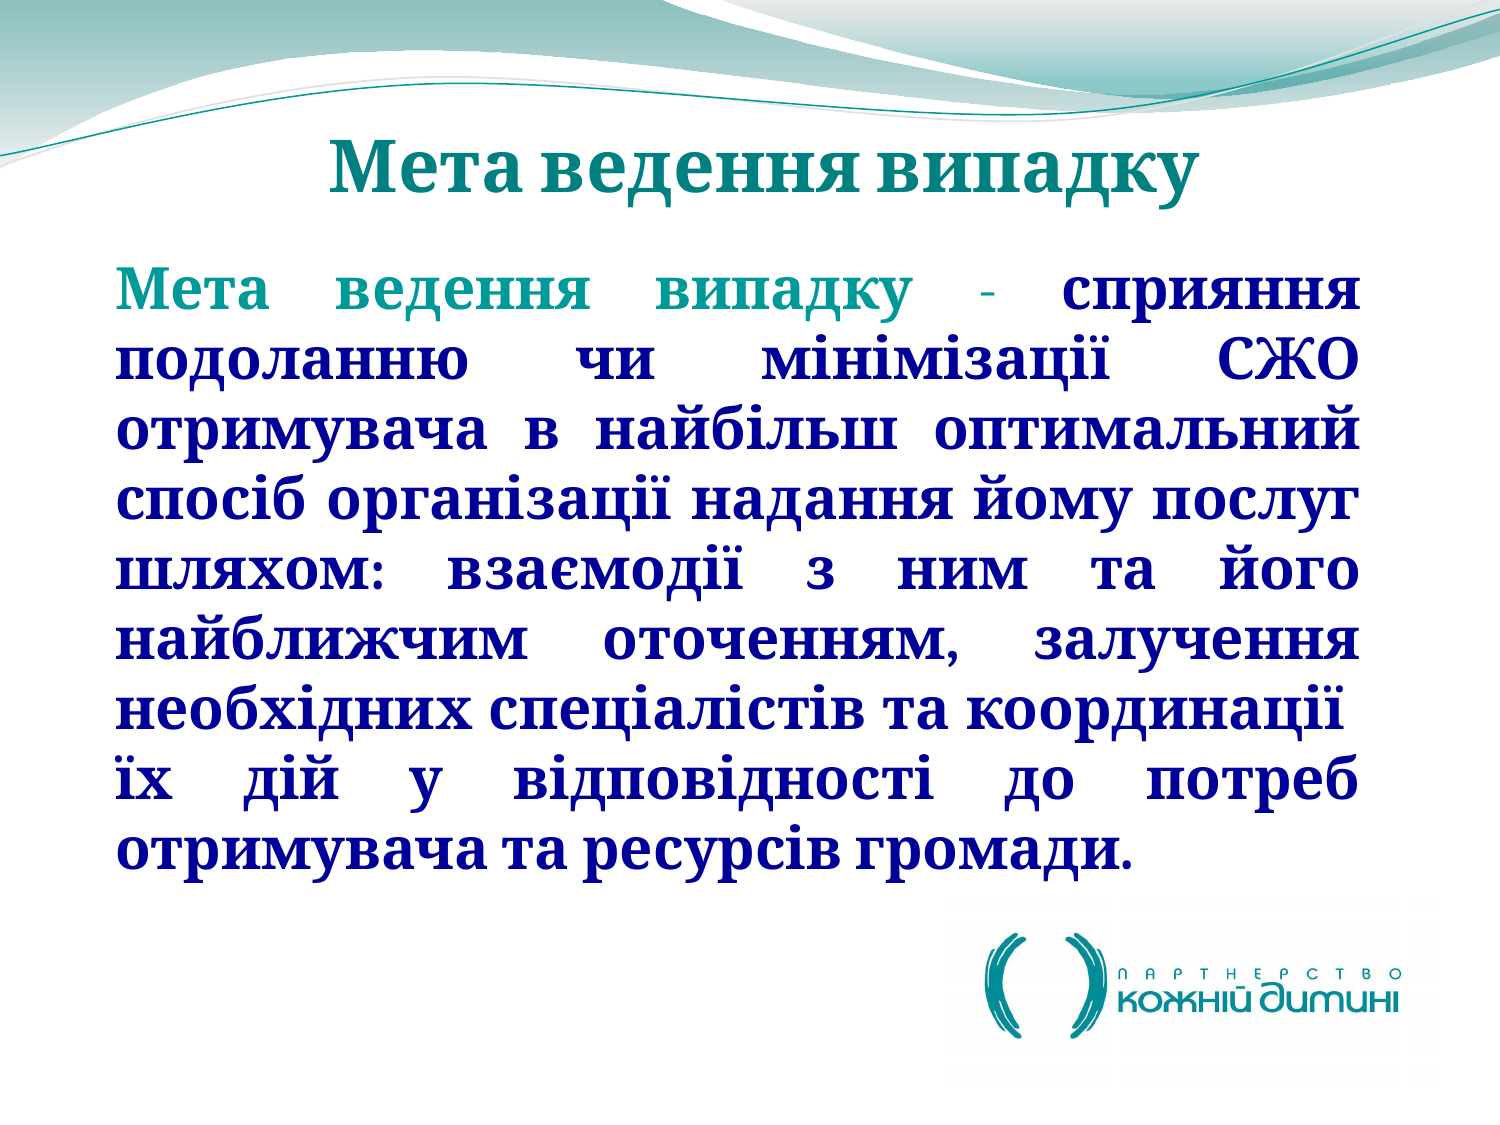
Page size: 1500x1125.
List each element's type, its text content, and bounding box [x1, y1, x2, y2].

picture [939, 893, 1441, 1083]
list Мета ведення випадку - сприяння подоланню чи мінімізації СЖО отримувача в найбільш оптимальний спосіб організації надання йому послуг шляхом: взаємодії з ним та його найближчим оточенням, залучення необхідних спеціалістів та координації їх дій у відповідності до потреб отримувача та ресурсів громади. [100, 243, 1377, 894]
title Мета ведення випадку [218, 117, 1312, 208]
